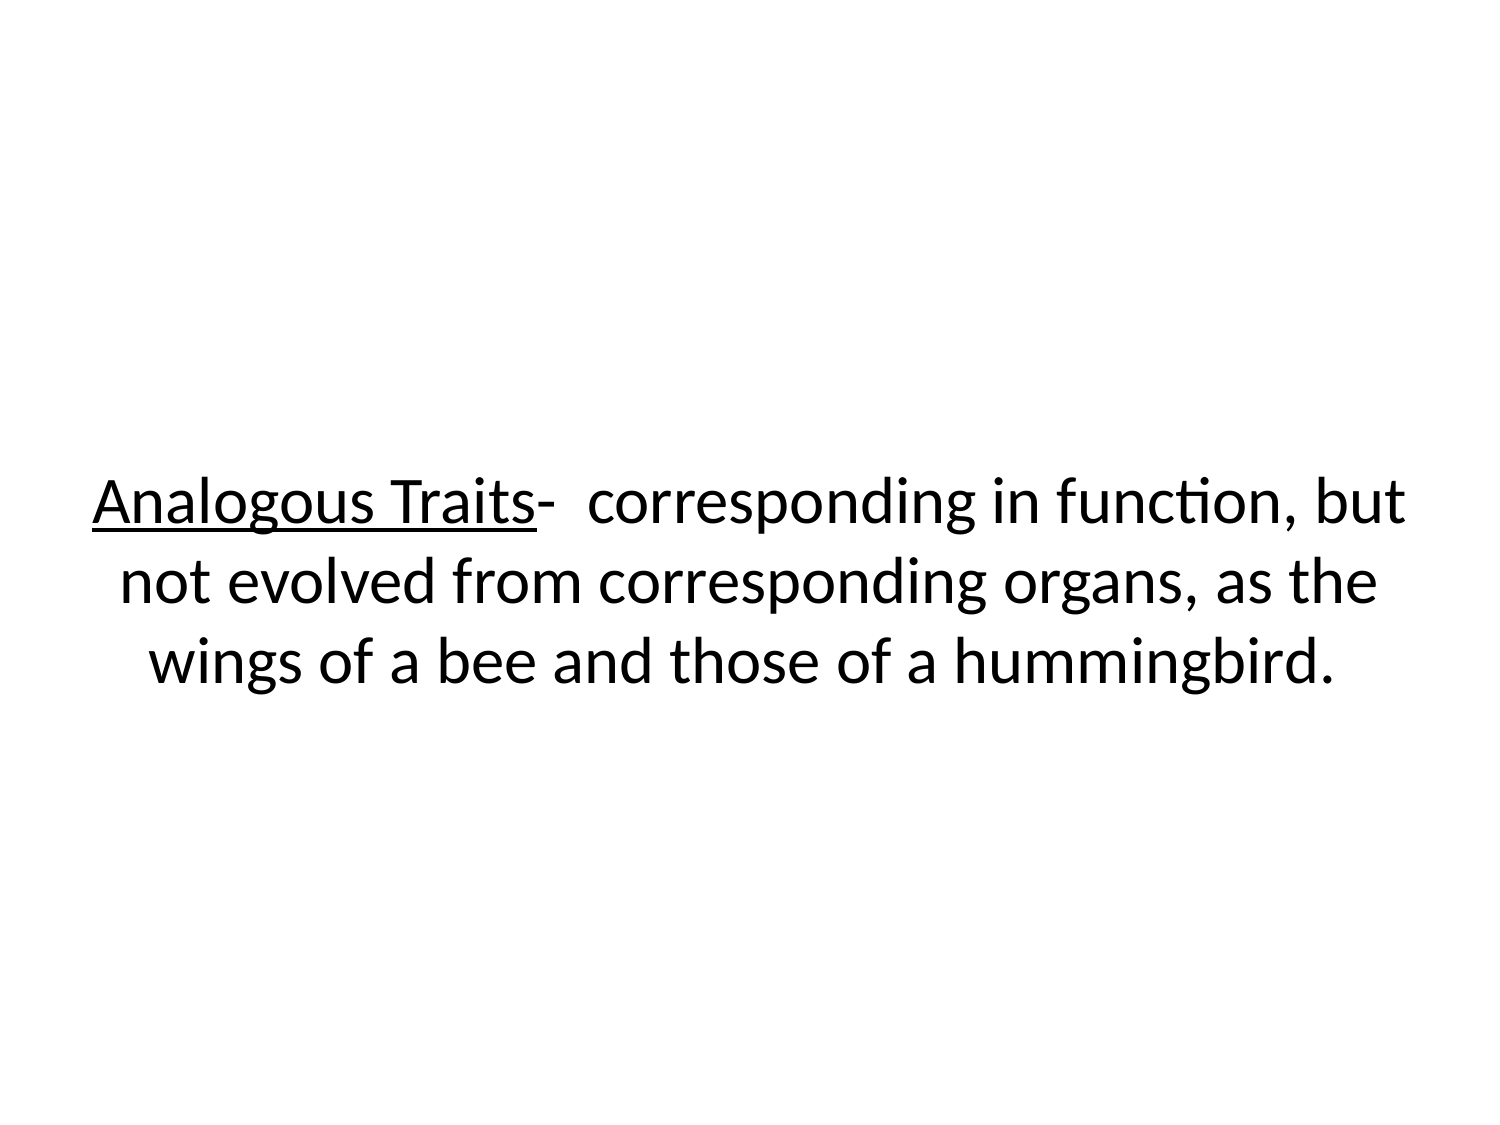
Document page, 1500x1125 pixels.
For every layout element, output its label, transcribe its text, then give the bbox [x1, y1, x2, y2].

list Analogous Traits- corresponding in function, but not evolved from corresponding organs, as the wings of a bee and those of a hummingbird. [75, 262, 1425, 1005]
